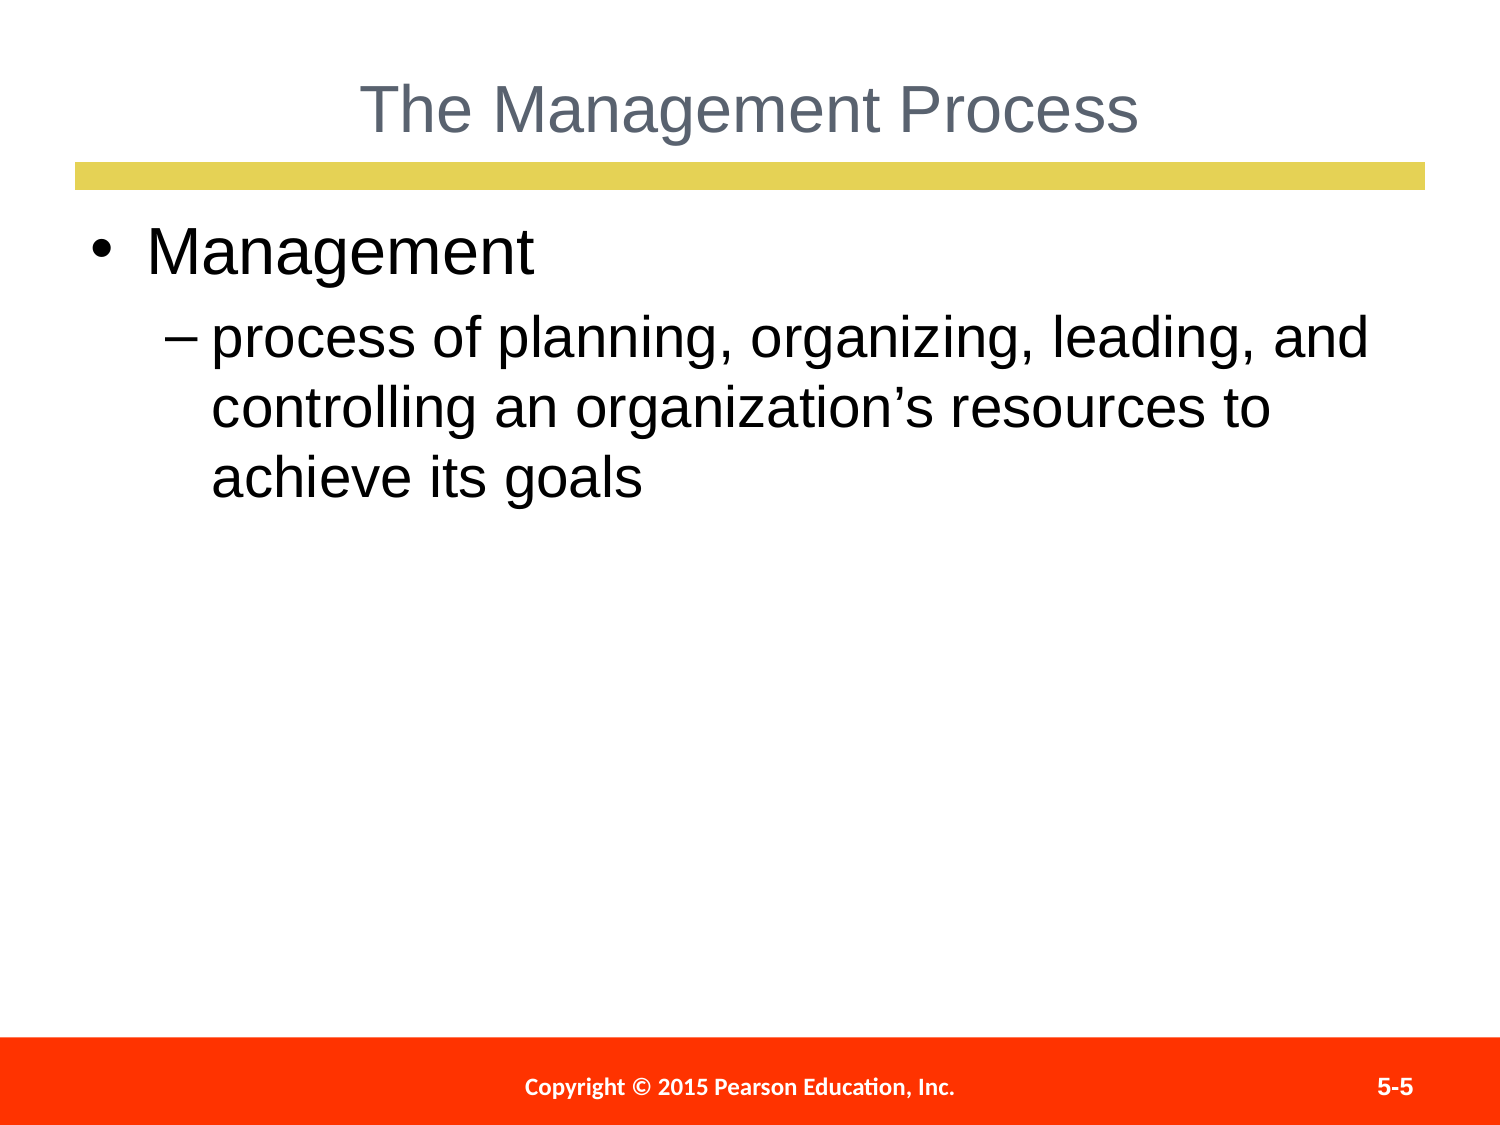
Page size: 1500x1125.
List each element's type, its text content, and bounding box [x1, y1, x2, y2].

title The Management Process [74, 12, 1426, 199]
list Management process of planning, organizing, leading, and controlling an organization’s resources to achieve its goals [74, 199, 1426, 1006]
